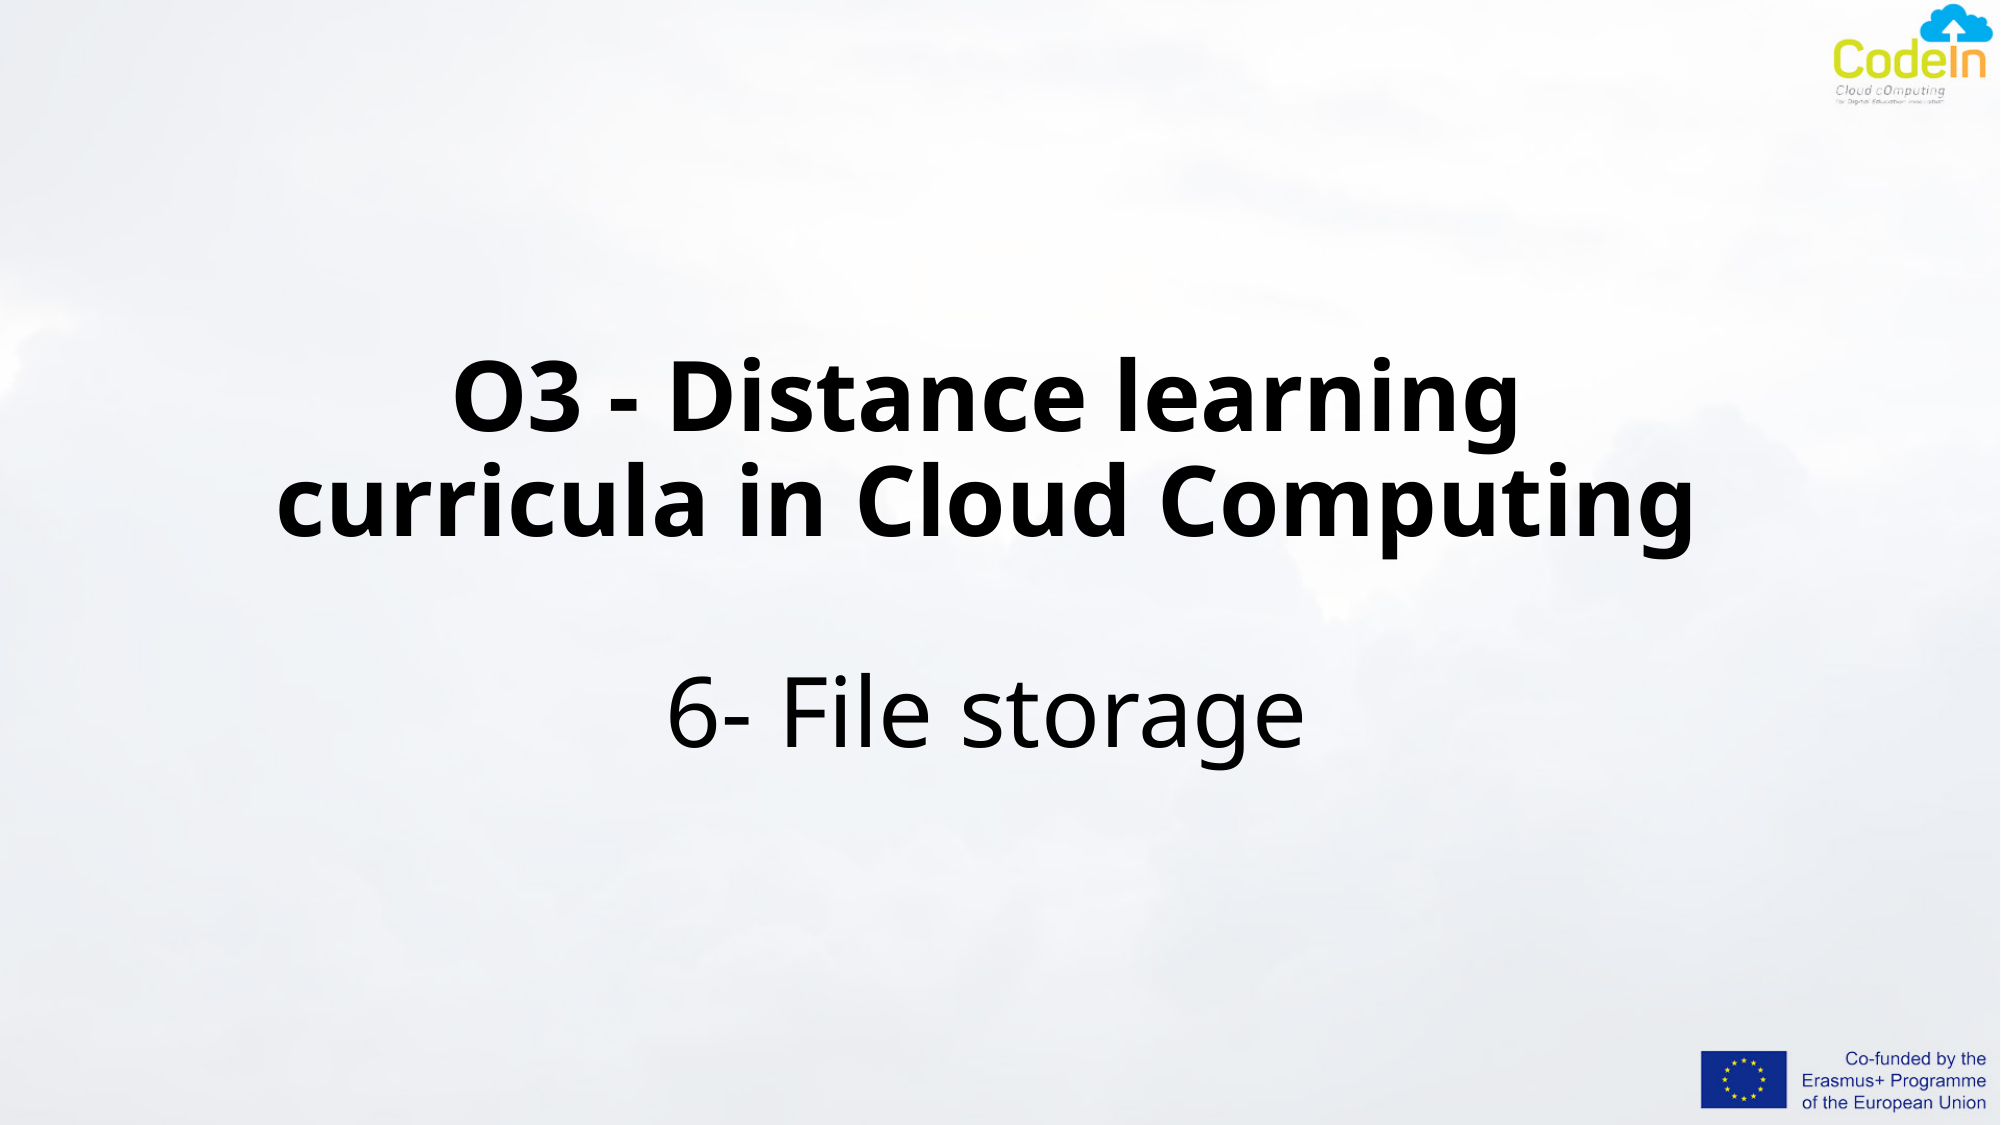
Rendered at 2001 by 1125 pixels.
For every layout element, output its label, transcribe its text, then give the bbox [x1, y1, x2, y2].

picture [0, 0, 2001, 1125]
title O3 - Distance learning curricula in Cloud Computing 6- File storage [237, 273, 1737, 776]
